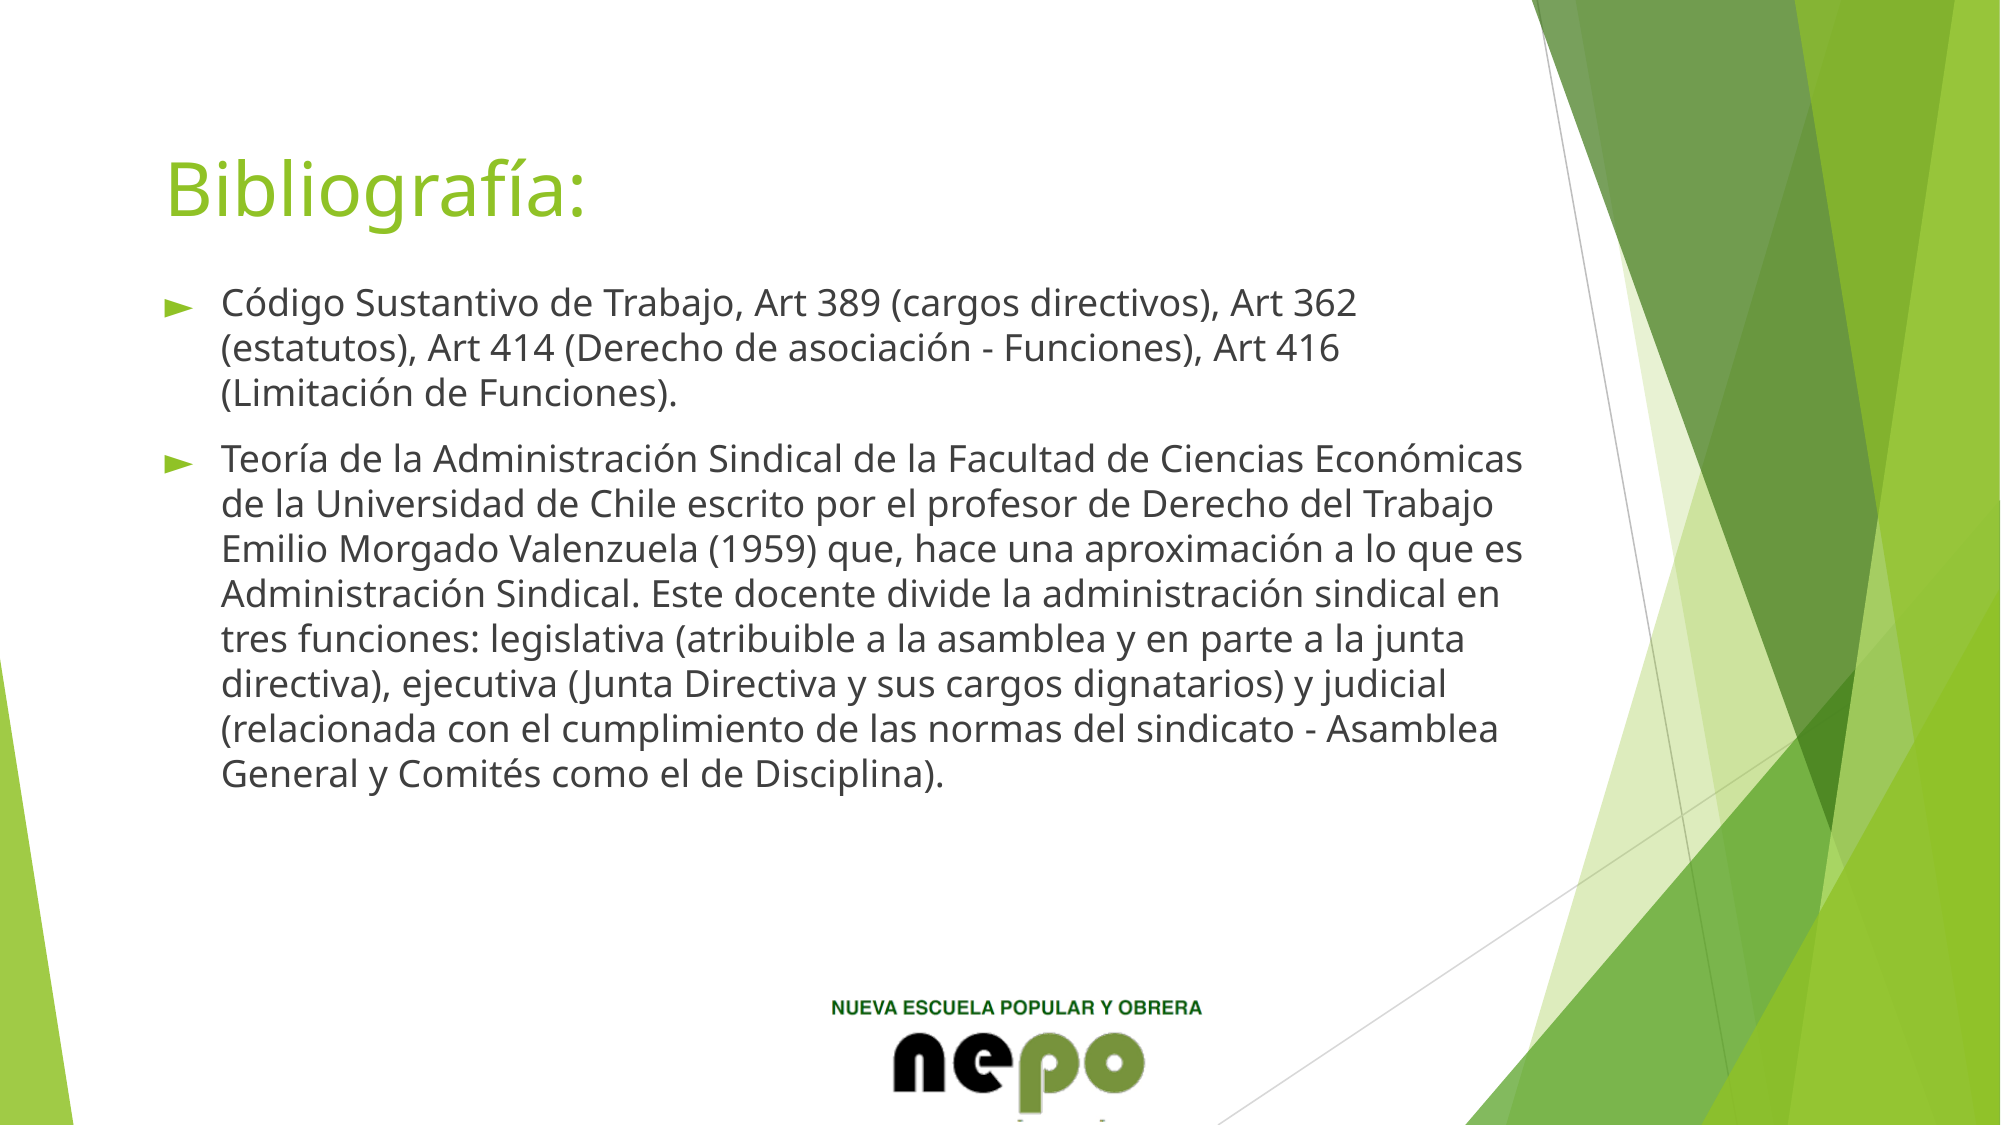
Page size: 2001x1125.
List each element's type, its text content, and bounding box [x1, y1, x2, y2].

list Código Sustantivo de Trabajo, Art 389 (cargos directivos), Art 362 (estatutos), Art 414 (Derecho de asociación - Funciones), Art 416 (Limitación de Funciones). Teoría de la Administración Sindical de la Facultad de Ciencias Económicas de la Universidad de Chile escrito por el profesor de Derecho del Trabajo Emilio Morgado Valenzuela (1959) que, hace una aproximación a lo que es Administración Sindical. Este docente divide la administración sindical en tres funciones: legislativa (atribuible a la asamblea y en parte a la junta directiva), ejecutiva (Junta Directiva y sus cargos dignatarios) y judicial (relacionada con el cumplimiento de las normas del sindicato - Asamblea General y Comités como el de Disciplina). [149, 271, 1560, 908]
picture [827, 989, 1208, 1125]
title Bibliografía: [149, 134, 1560, 271]
